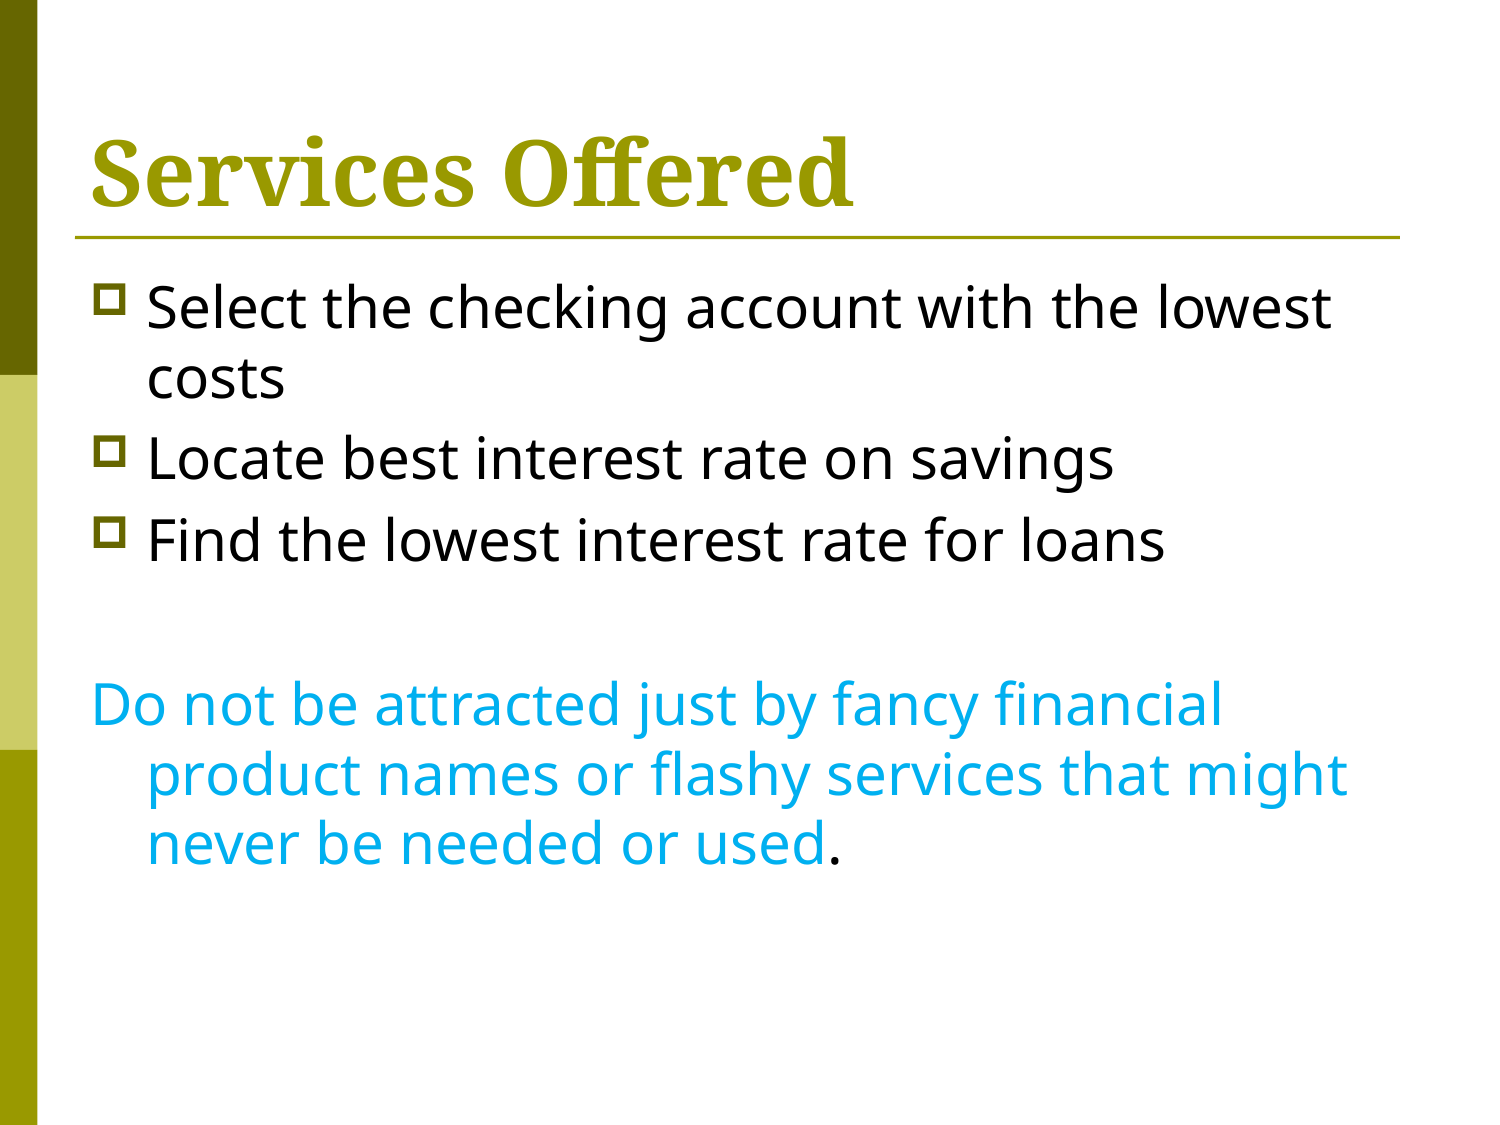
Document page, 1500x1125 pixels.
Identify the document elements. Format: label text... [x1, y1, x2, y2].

title Services Offered [74, 45, 1426, 233]
list Select the checking account with the lowest costs Locate best interest rate on savings Find the lowest interest rate for loans Do not be attracted just by fancy financial product names or flashy services that might never be needed or used. [74, 262, 1426, 1006]
